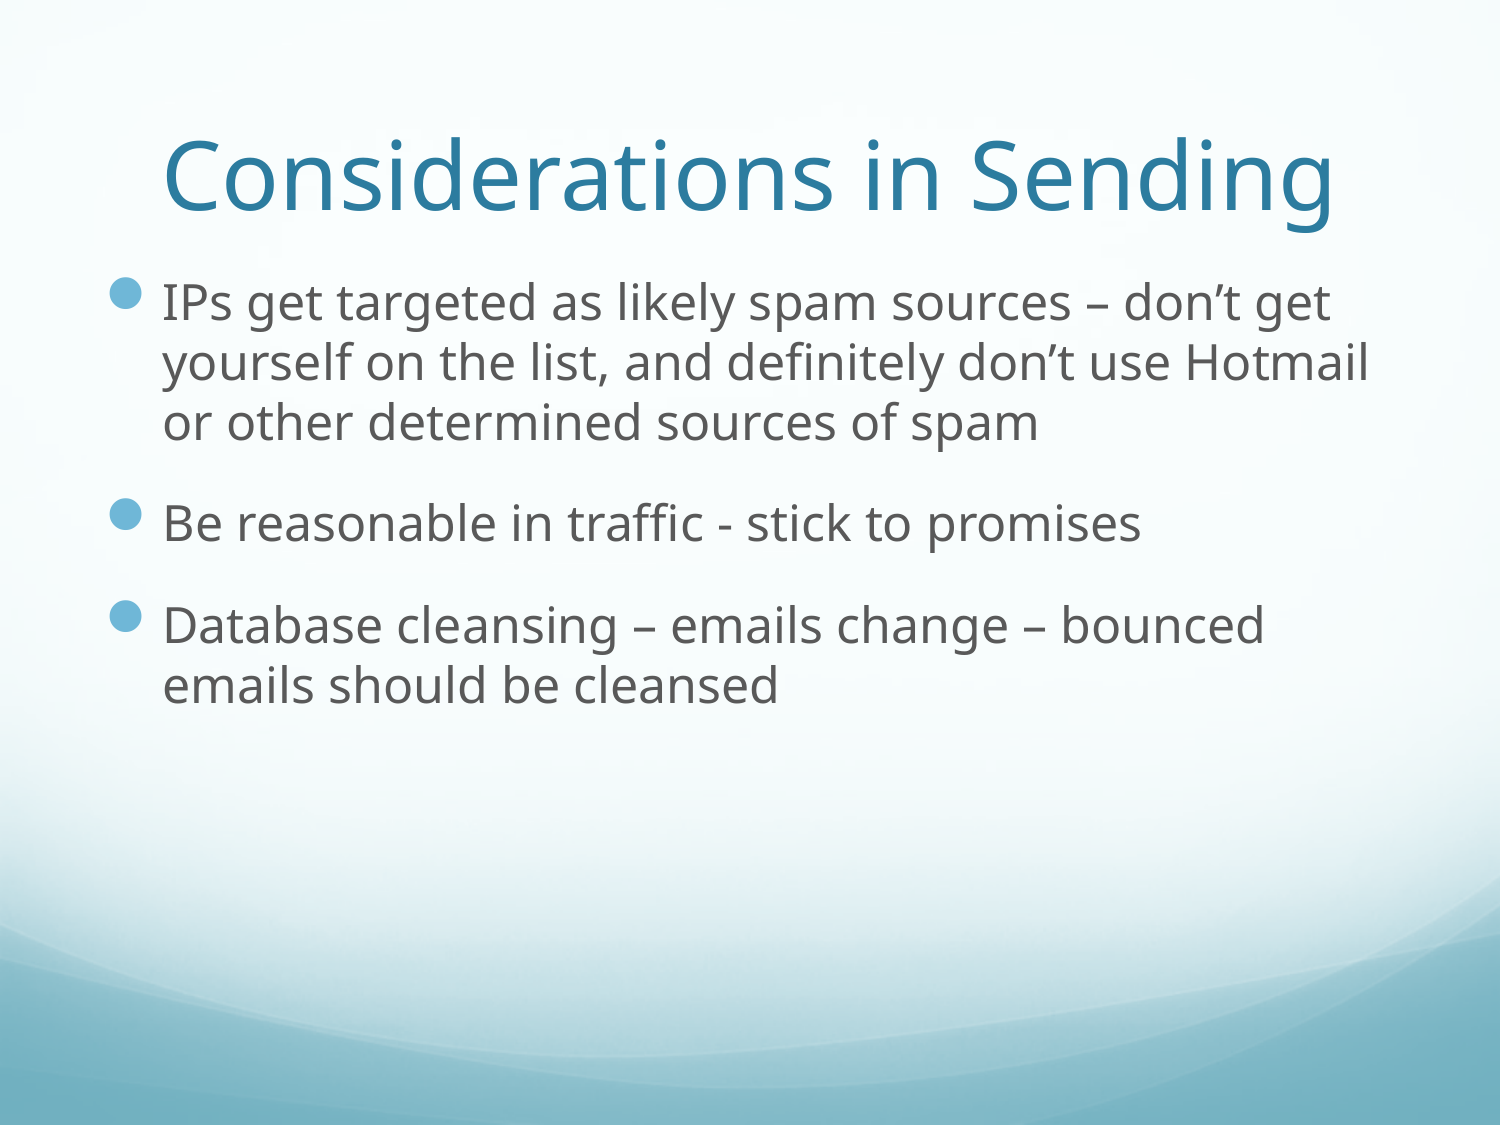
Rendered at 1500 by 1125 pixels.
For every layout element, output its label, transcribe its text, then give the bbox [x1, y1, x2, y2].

title Considerations in Sending [90, 17, 1410, 237]
list IPs get targeted as likely spam sources – don’t get yourself on the list, and definitely don’t use Hotmail or other determined sources of spam Be reasonable in traffic - stick to promises Database cleansing – emails change – bounced emails should be cleansed [90, 262, 1410, 975]
